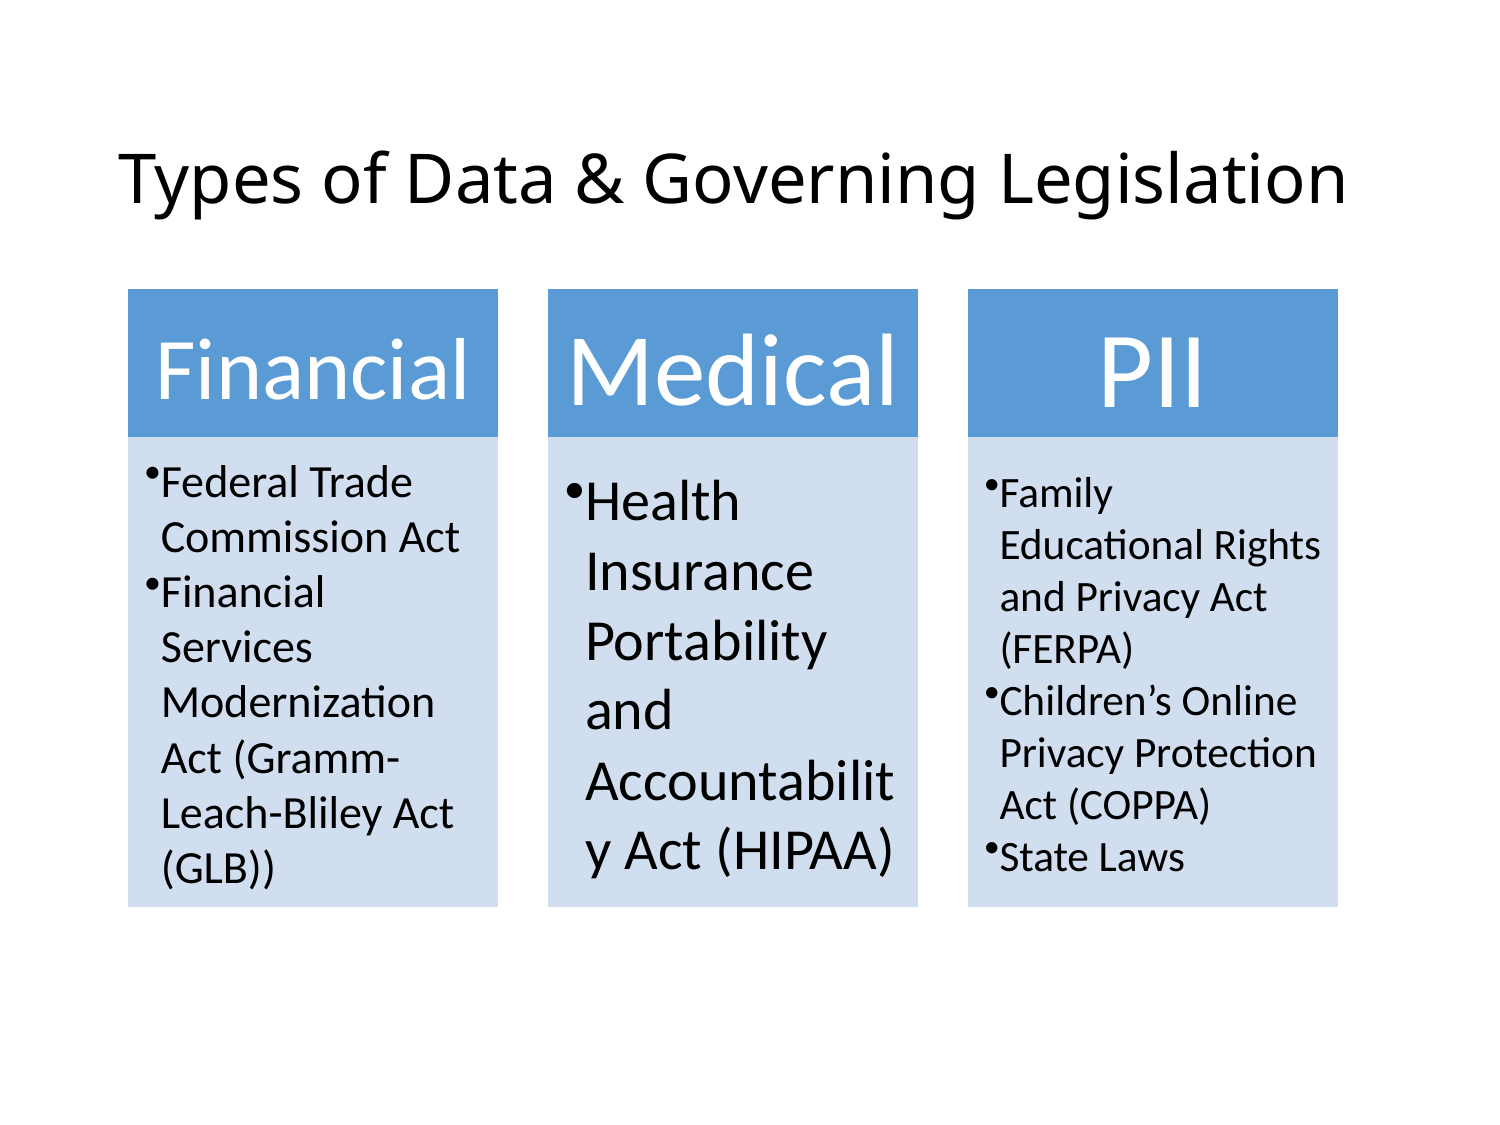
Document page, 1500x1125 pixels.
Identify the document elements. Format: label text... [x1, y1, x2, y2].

title Types of Data & Governing Legislation [102, 114, 1398, 332]
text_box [129, 229, 1338, 968]
